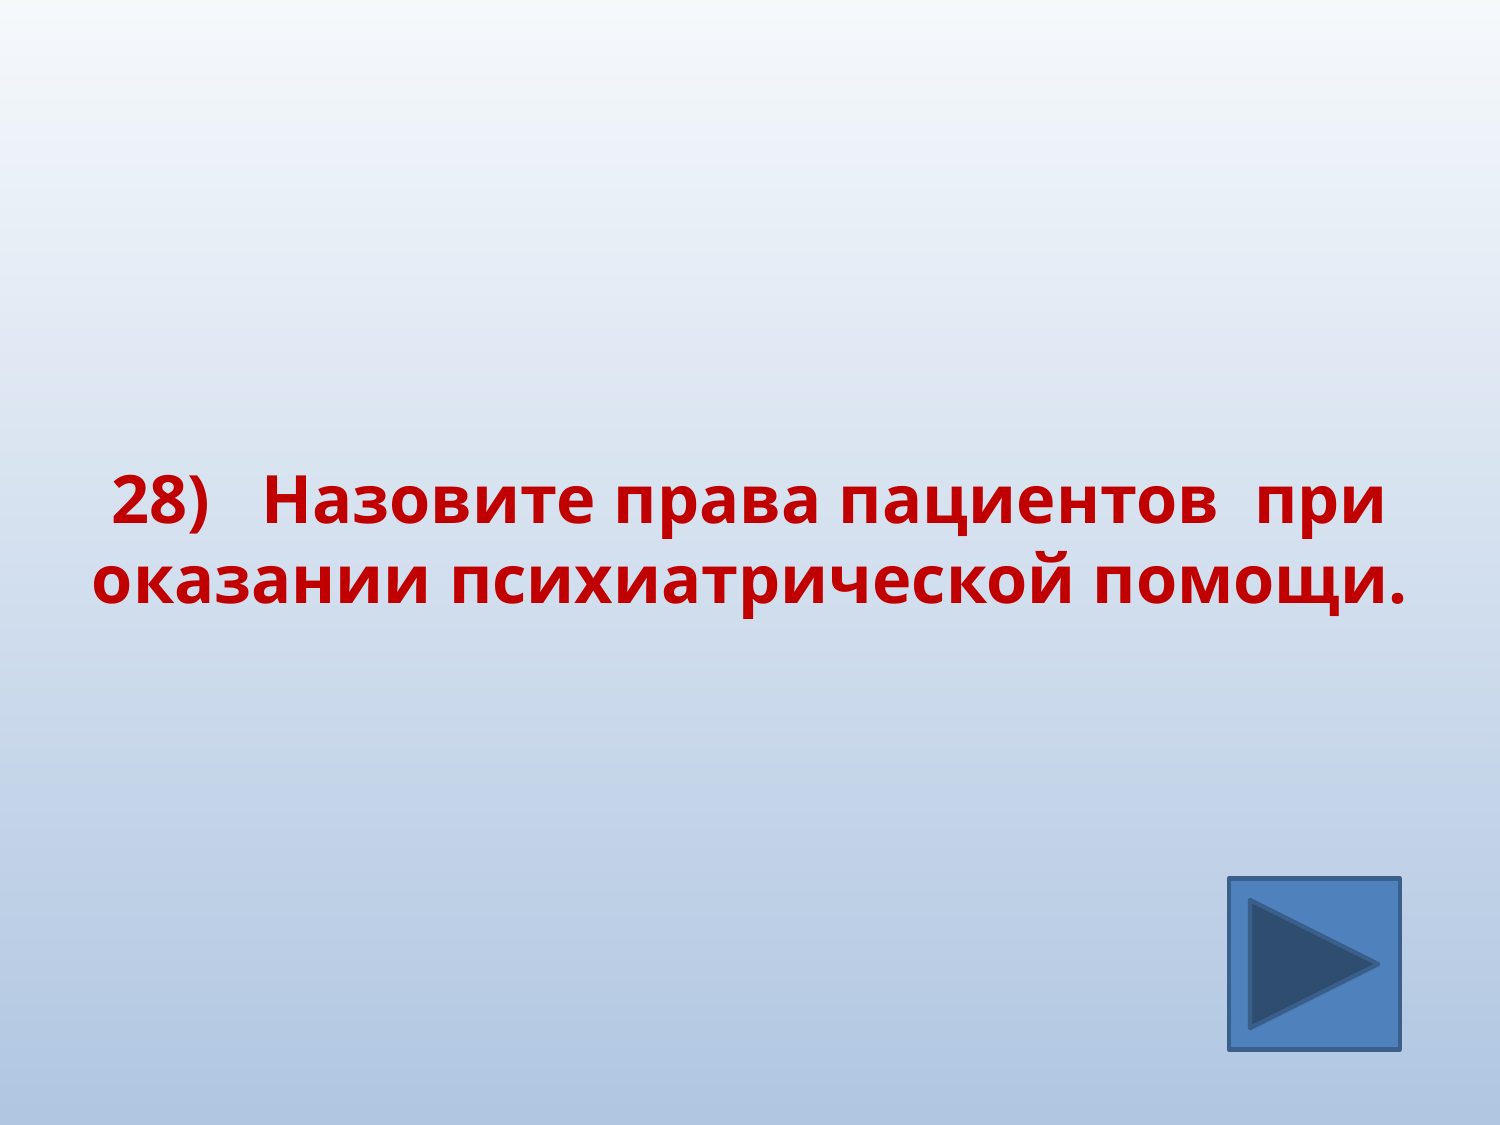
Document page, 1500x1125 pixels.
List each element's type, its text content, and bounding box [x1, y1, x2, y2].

list 28) Назовите права пациентов при оказании психиатрической помощи. [75, 262, 1425, 1005]
text_box [1227, 876, 1402, 1052]
